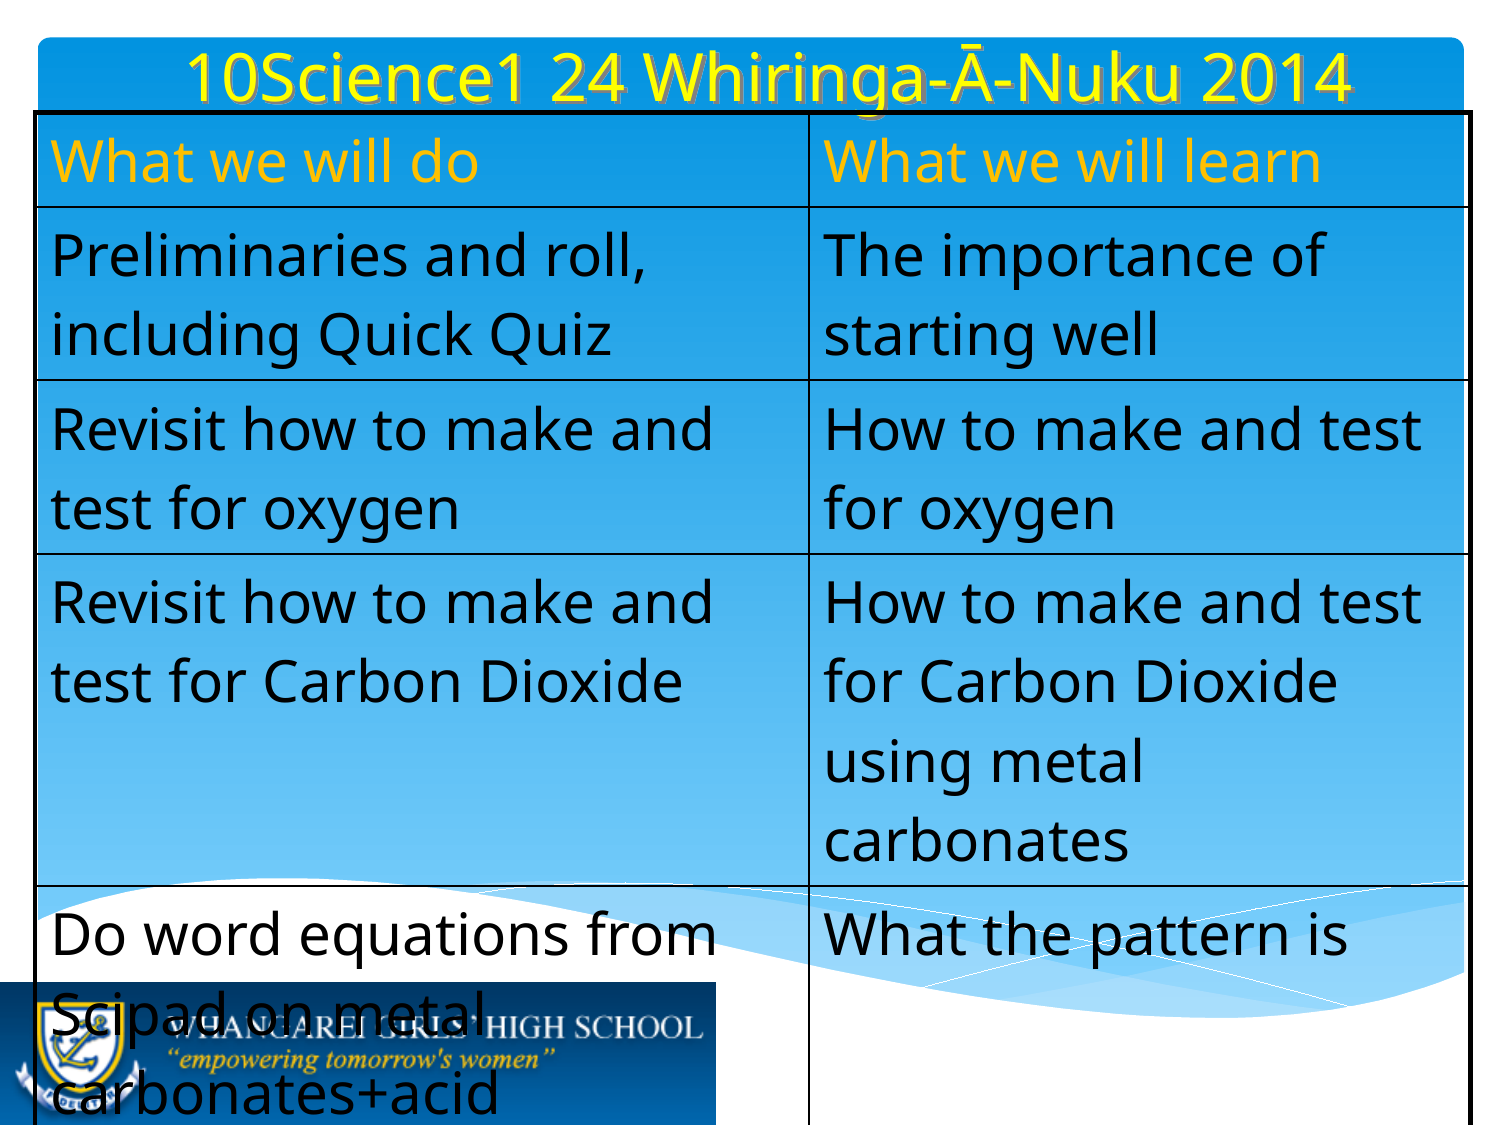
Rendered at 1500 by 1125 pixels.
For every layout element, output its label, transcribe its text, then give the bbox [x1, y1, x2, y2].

picture [0, 982, 716, 1125]
text_box 10Science1 24 Whiringa-Ā-Nuku 2014 [162, 24, 1375, 110]
table_cell How to make and test for oxygen [810, 381, 1468, 553]
table_cell Revisit how to make and test for Carbon Dioxide [37, 555, 808, 885]
table_cell How to make and test for Carbon Dioxide using metal carbonates [810, 555, 1468, 885]
table_header What we will do [37, 115, 808, 206]
table_header What we will learn [810, 115, 1468, 206]
table_cell Do word equations from Scipad on metal carbonates+acid [37, 887, 808, 1125]
table_cell Preliminaries and roll, including Quick Quiz [37, 208, 808, 379]
table_cell What the pattern is [810, 887, 1468, 1125]
table_cell Revisit how to make and test for oxygen [37, 381, 808, 553]
table_cell The importance of starting well [810, 208, 1468, 379]
